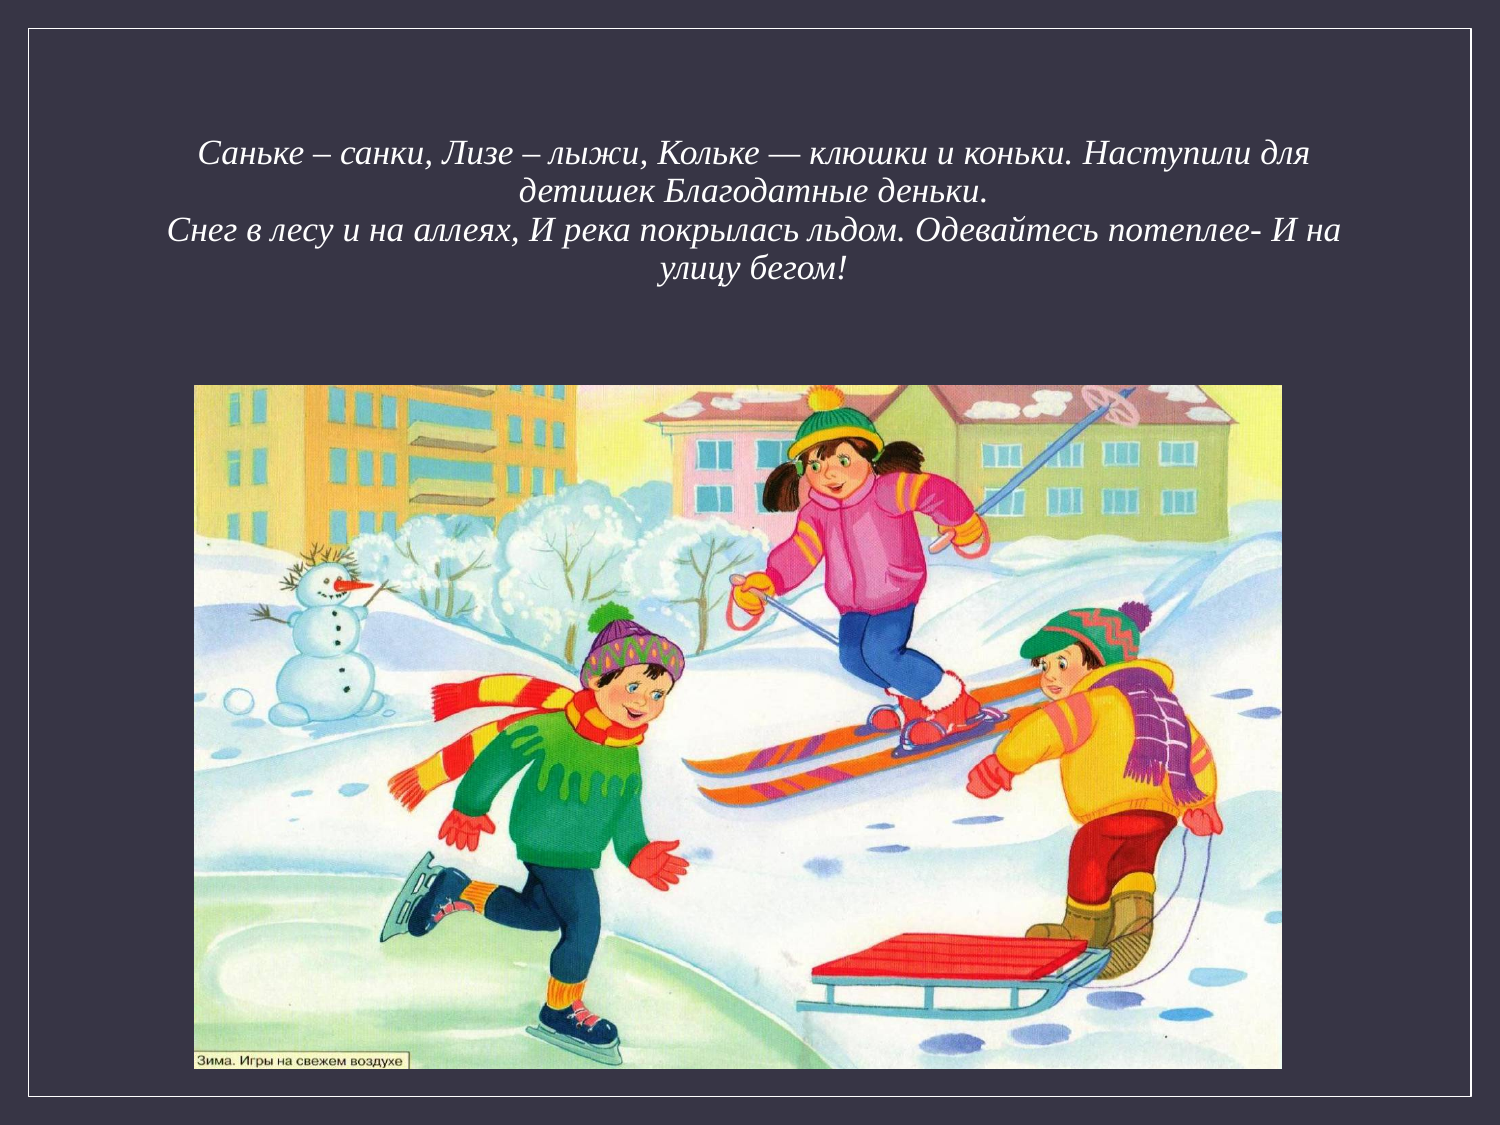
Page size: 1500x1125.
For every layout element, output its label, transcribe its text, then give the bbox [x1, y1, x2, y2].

title Саньке – санки, Лизе – лыжи, Кольке — клюшки и коньки. Наступили для детишек Благодатные деньки. Снег в лесу и на аллеях, И река покрылась льдом. Одевайтесь потеплее- И на улицу бегом! [123, 125, 1384, 351]
picture [194, 385, 1282, 1069]
